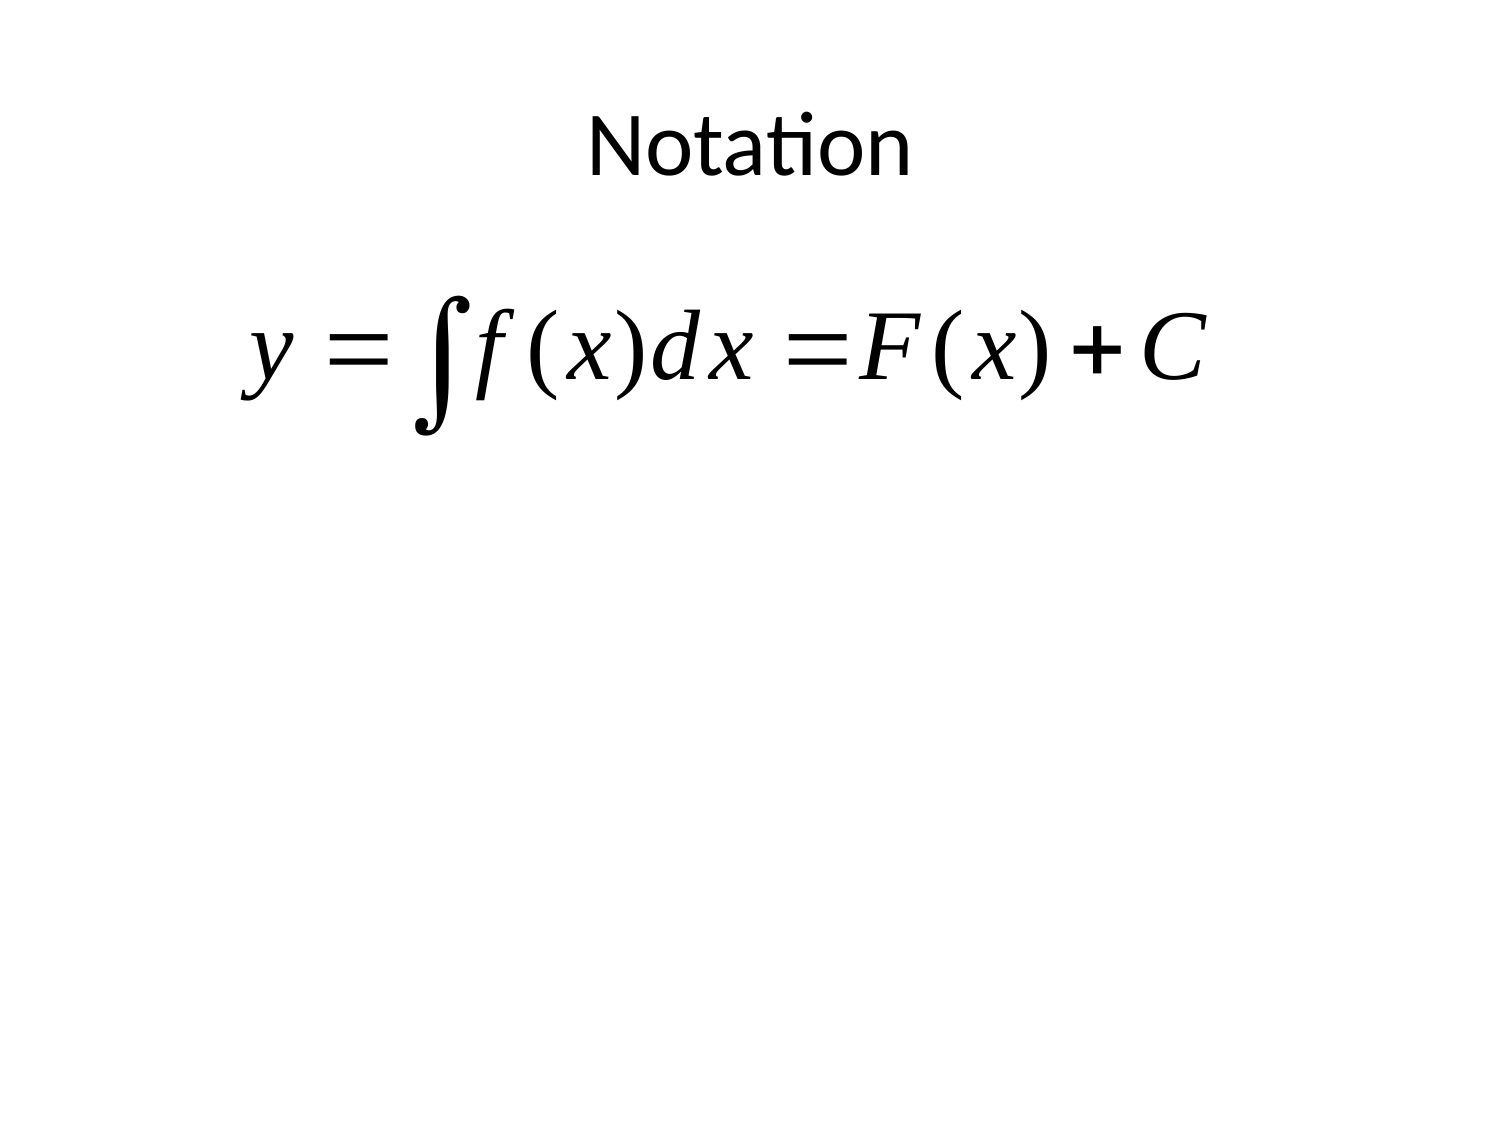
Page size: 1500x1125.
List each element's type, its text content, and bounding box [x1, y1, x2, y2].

title Notation [75, 45, 1425, 233]
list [224, 262, 1226, 446]
